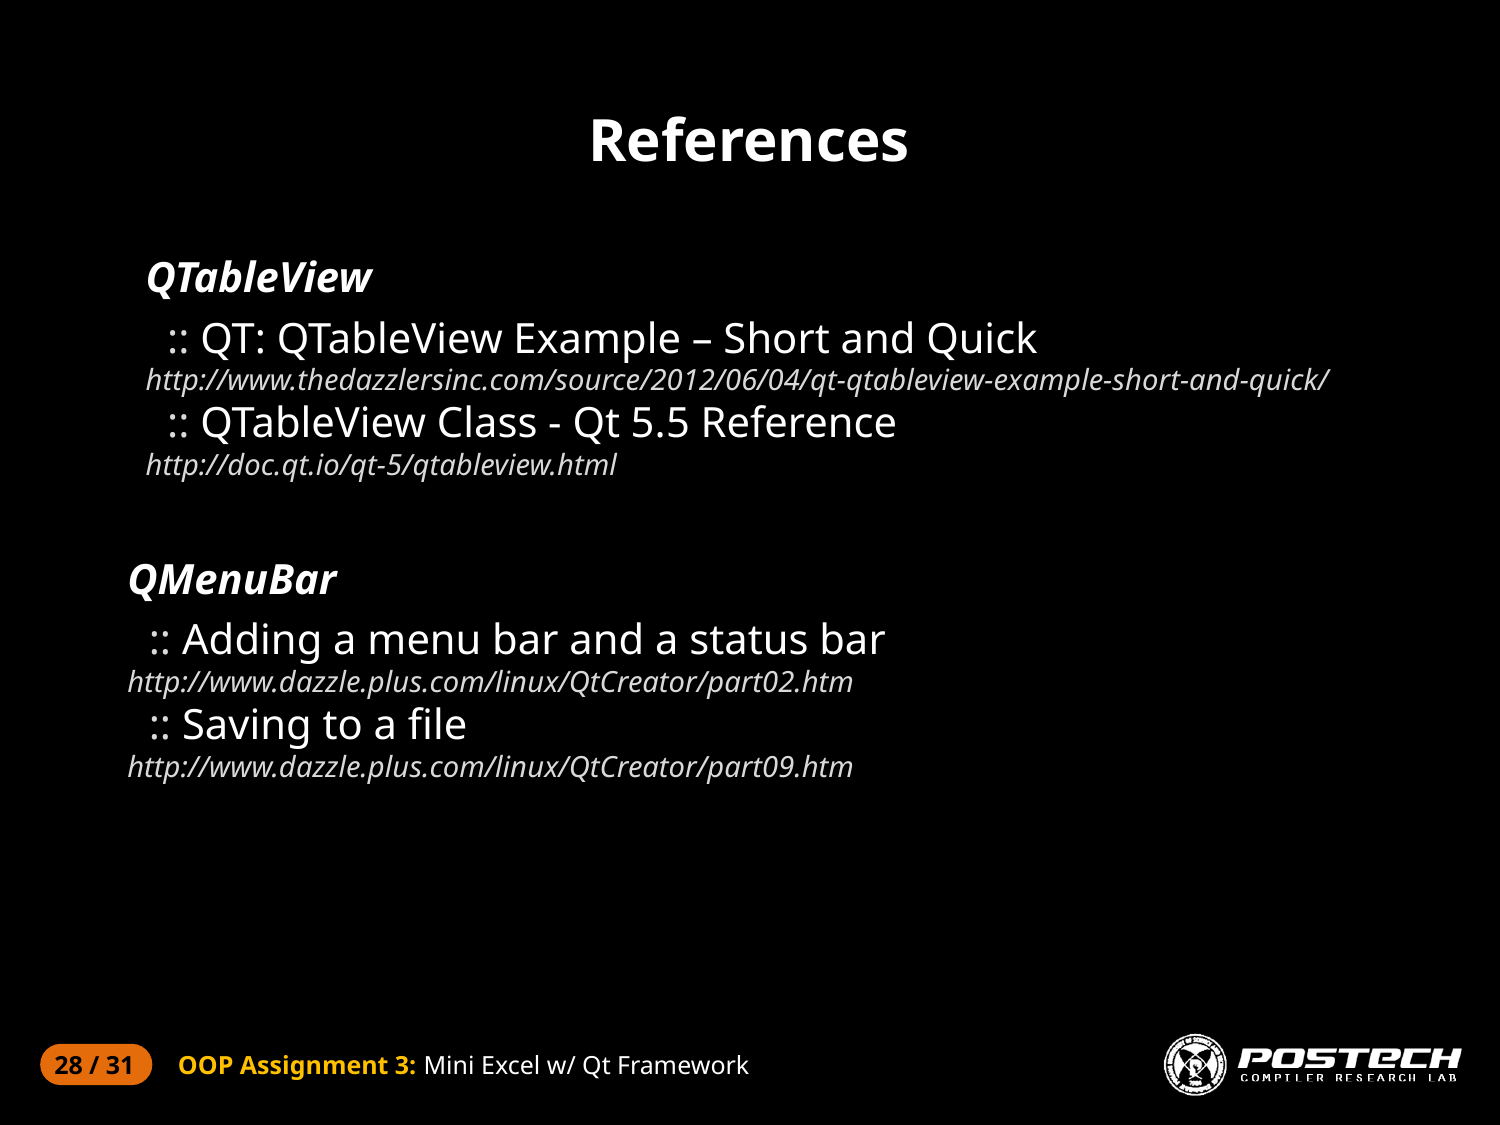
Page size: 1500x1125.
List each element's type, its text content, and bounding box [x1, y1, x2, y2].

title References [75, 92, 1424, 185]
text_box QTableView :: QT: QTableView Example – Short and Quick http://www.thedazzlersinc.com/source/2012/06/04/qt-qtableview-example-short-and-quick/ :: QTableView Class - Qt 5.5 Reference http://doc.qt.io/qt-5/qtableview.html [130, 243, 1345, 489]
text_box QMenuBar :: Adding a menu bar and a status bar http://www.dazzle.plus.com/linux/QtCreator/part02.htm :: Saving to a file http://www.dazzle.plus.com/linux/QtCreator/part09.htm [112, 545, 901, 791]
picture [1227, 1048, 1474, 1094]
